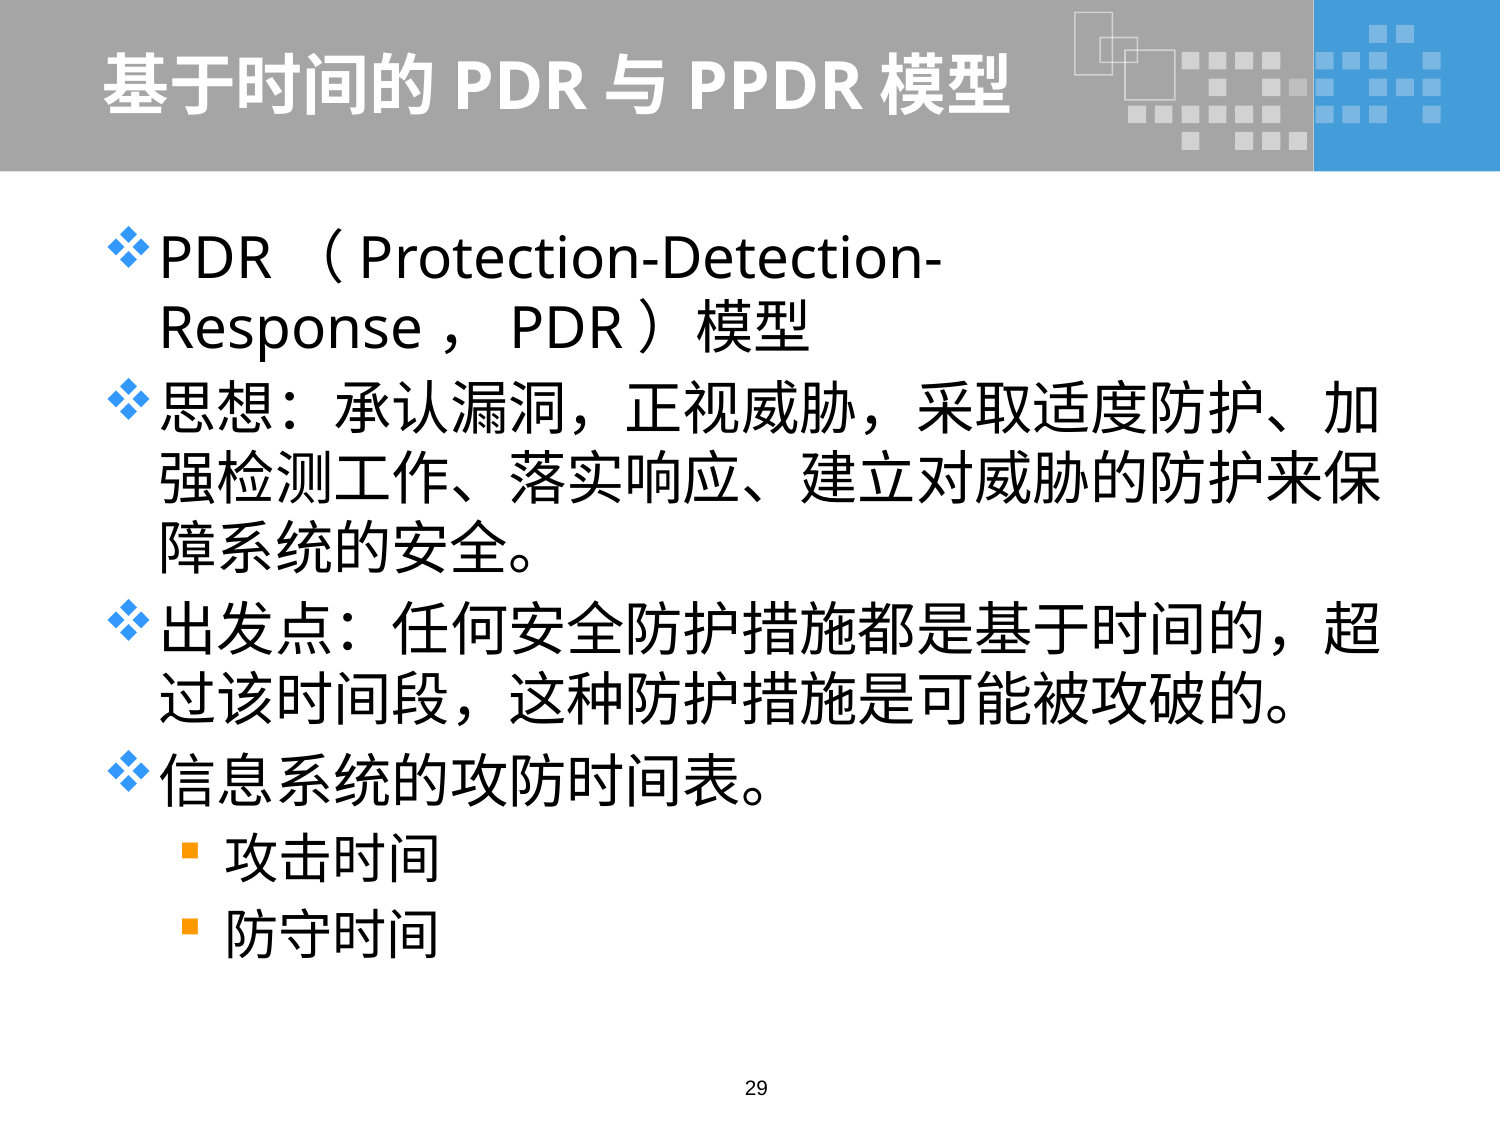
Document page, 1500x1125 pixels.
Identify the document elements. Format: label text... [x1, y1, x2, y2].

list PDR（Protection-Detection-Response，PDR）模型 思想：承认漏洞，正视威胁，采取适度防护、加强检测工作、落实响应、建立对威胁的防护来保障系统的安全。 出发点：任何安全防护措施都是基于时间的，超过该时间段，这种防护措施是可能被攻破的。 信息系统的攻防时间表。 攻击时间 防守时间 [87, 212, 1432, 1068]
slide_number 29 [687, 1066, 826, 1111]
title 基于时间的PDR与PPDR模型 [87, 42, 1252, 123]
